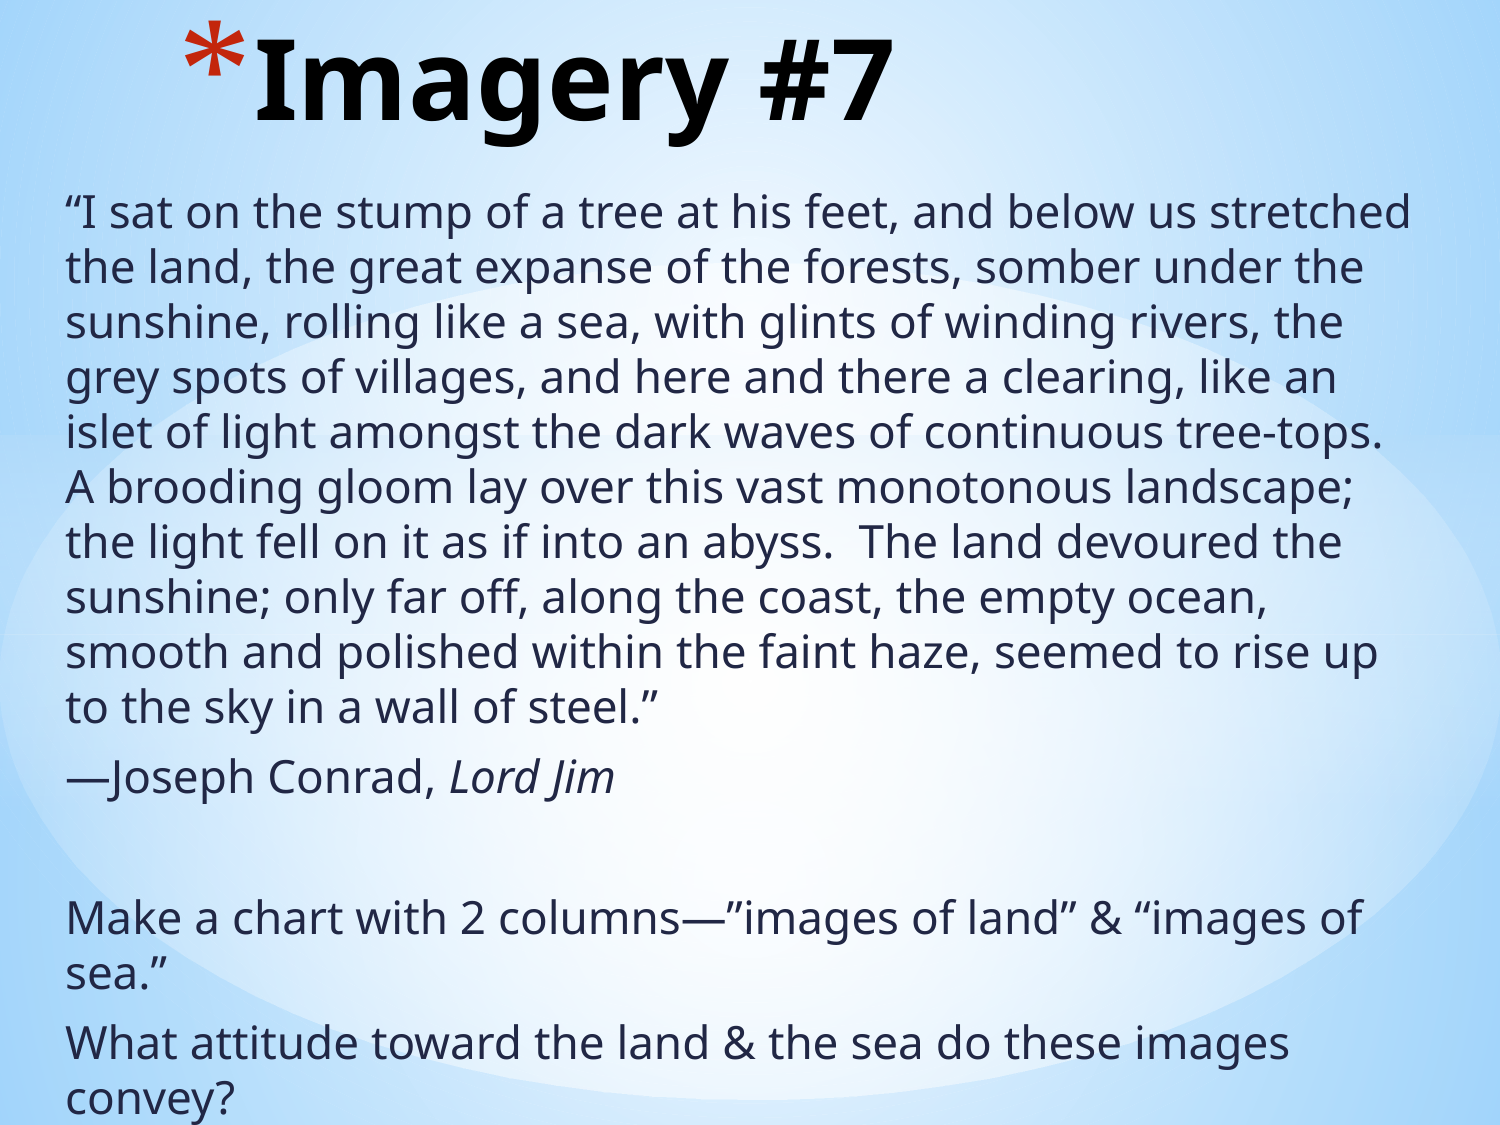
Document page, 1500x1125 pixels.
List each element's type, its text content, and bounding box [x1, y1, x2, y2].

subtitle “I sat on the stump of a tree at his feet, and below us stretched the land, the great expanse of the forests, somber under the sunshine, rolling like a sea, with glints of winding rivers, the grey spots of villages, and here and there a clearing, like an islet of light amongst the dark waves of continuous tree-tops. A brooding gloom lay over this vast monotonous landscape; the light fell on it as if into an abyss. The land devoured the sunshine; only far off, along the coast, the empty ocean, smooth and polished within the faint haze, seemed to rise up to the sky in a wall of steel.” —Joseph Conrad, Lord Jim Make a chart with 2 columns—”images of land” & “images of sea.” What attitude toward the land & the sea do these images convey? [50, 174, 1450, 1088]
title Imagery #7 [134, 0, 1312, 163]
